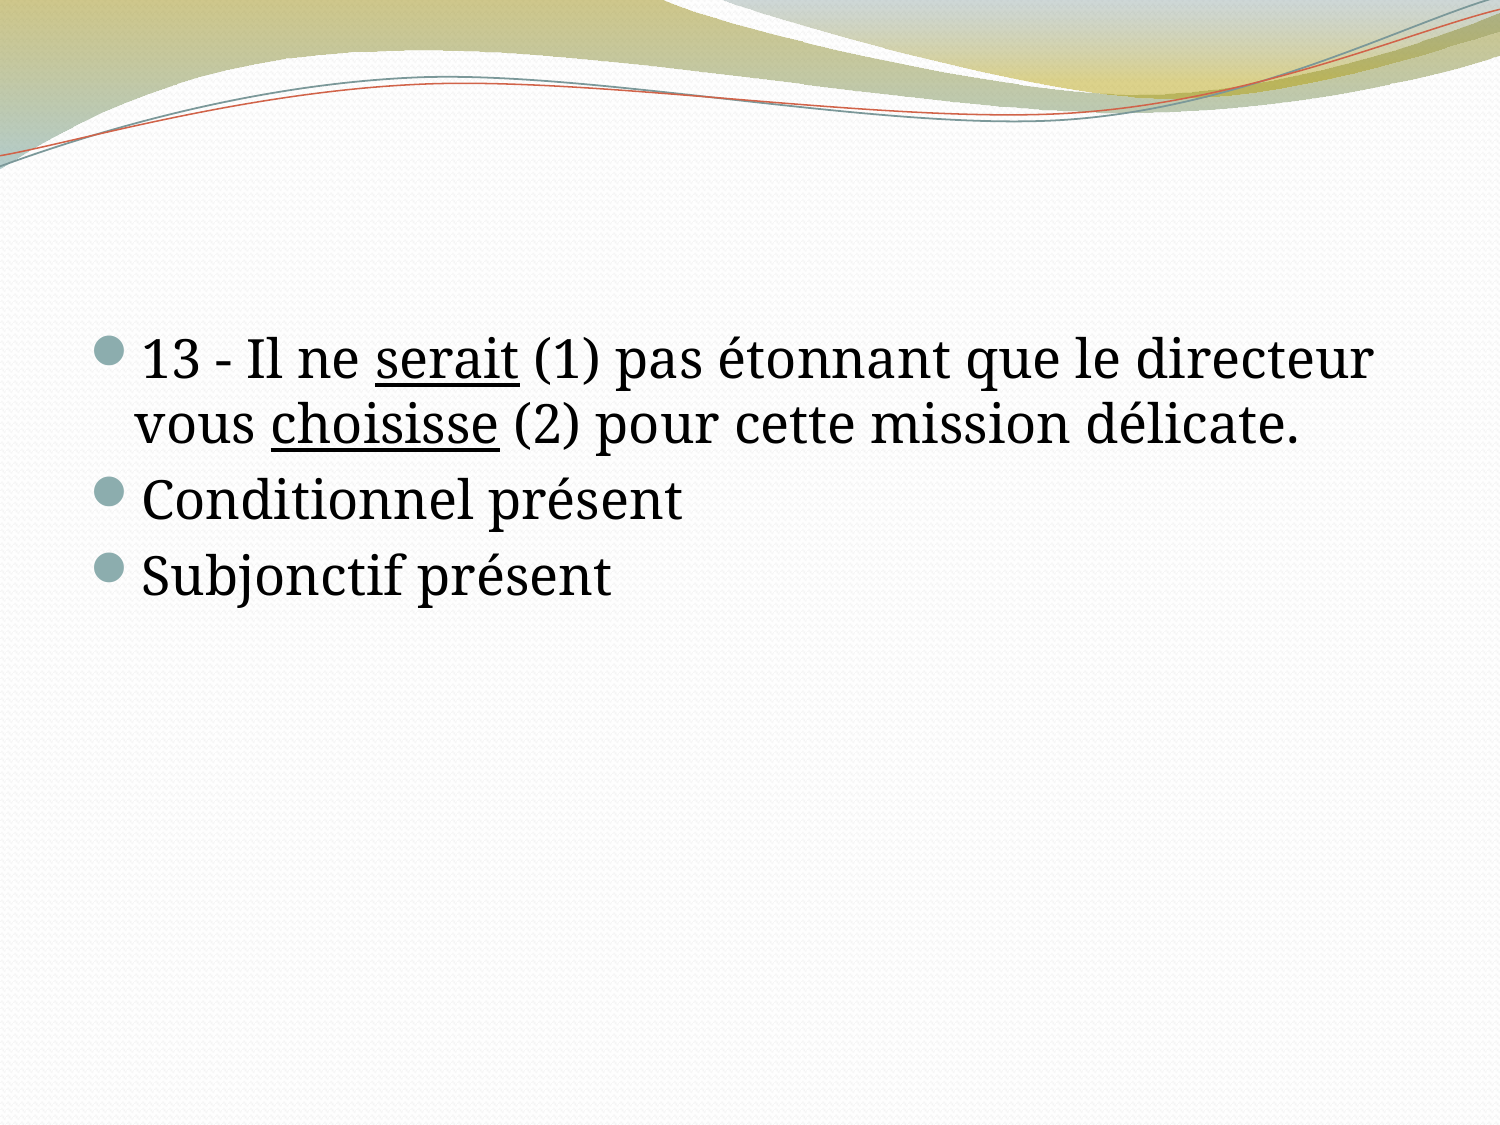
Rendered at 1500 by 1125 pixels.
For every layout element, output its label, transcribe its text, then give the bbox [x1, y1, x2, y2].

list 13 - Il ne serait (1) pas étonnant que le directeur vous choisisse (2) pour cette mission délicate. Conditionnel présent Subjonctif présent [75, 317, 1425, 1038]
